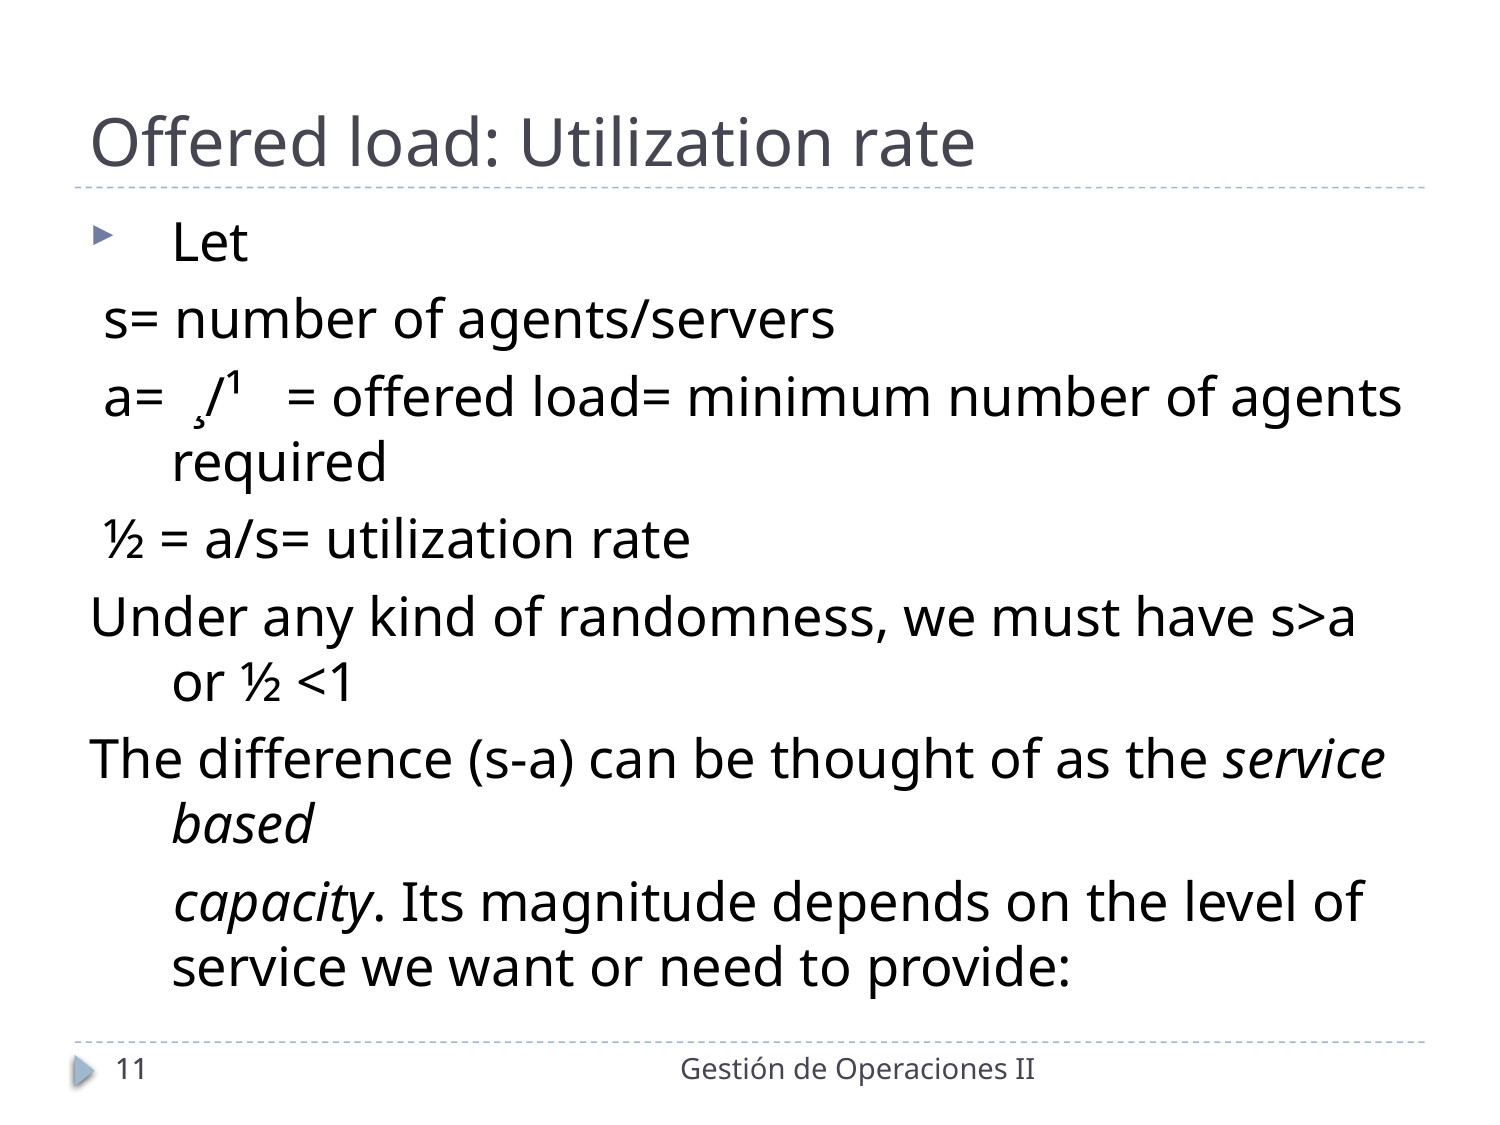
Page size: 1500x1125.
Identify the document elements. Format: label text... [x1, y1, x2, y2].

title Offered load: Utilization rate [75, 37, 1425, 188]
footer Gestión de Operaciones II [475, 1042, 1051, 1103]
slide_number 11 [100, 1042, 426, 1103]
list Let s= number of agents/servers a= ¸/¹ = offered load= minimum number of agents required ½ = a/s= utilization rate Under any kind of randomness, we must have s>a or ½ <1 The difference (s-a) can be thought of as the service based capacity. Its magnitude depends on the level of service we want or need to provide: [75, 200, 1425, 1006]
